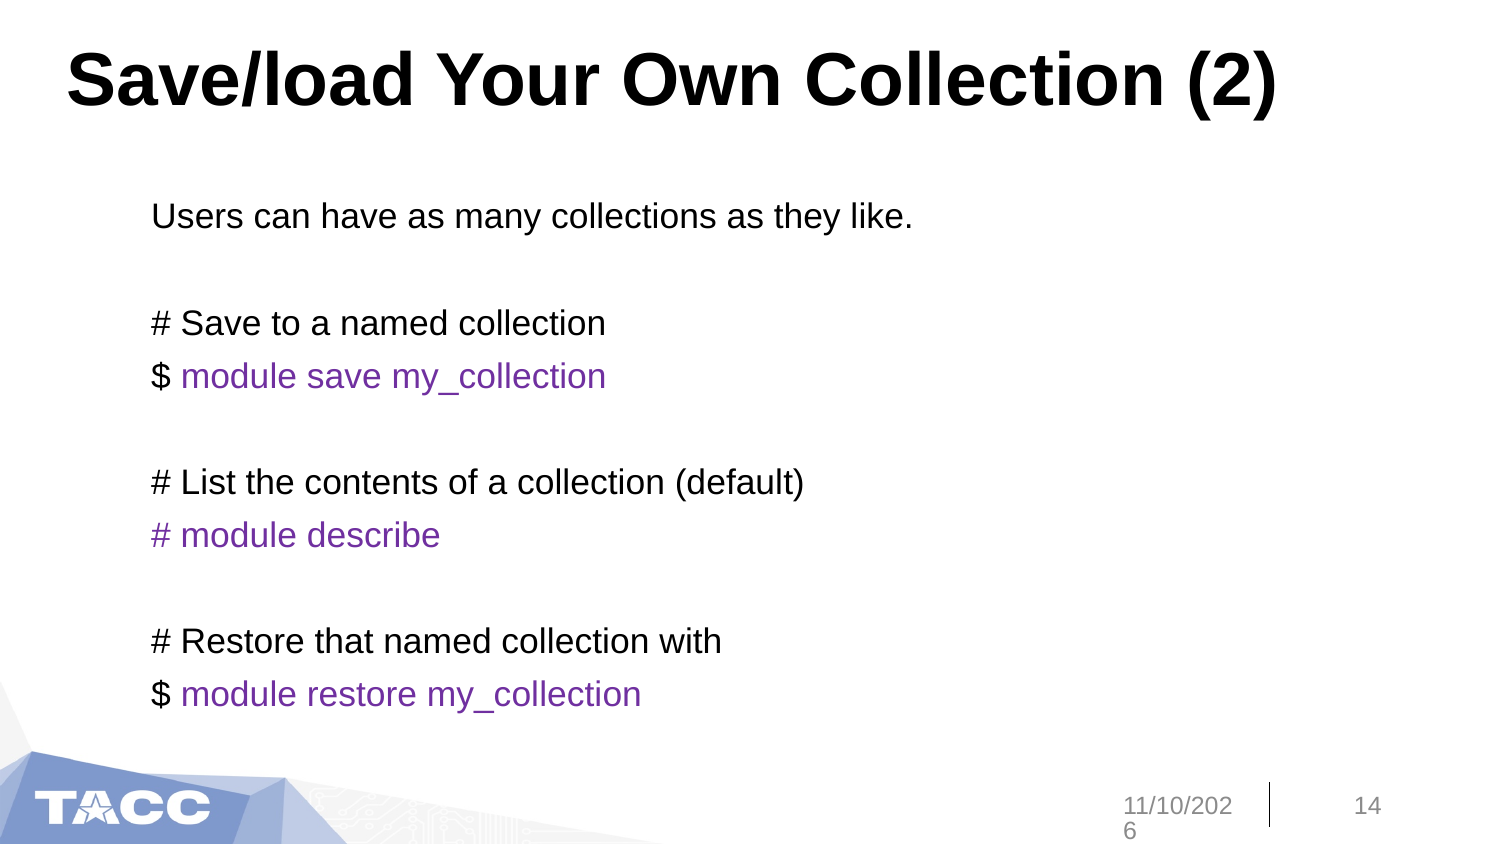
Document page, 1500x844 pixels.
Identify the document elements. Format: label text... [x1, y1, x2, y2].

picture [0, 0, 1500, 844]
text_box Save/load Your Own Collection (2) [51, 0, 1449, 163]
slide_number 14 [1284, 782, 1397, 827]
list Users can have as many collections as they like. # Save to a named collection $ module save my_collection # List the contents of a collection (default) # module describe # Restore that named collection with $ module restore my_collection [136, 190, 1430, 727]
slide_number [1108, 782, 1255, 827]
